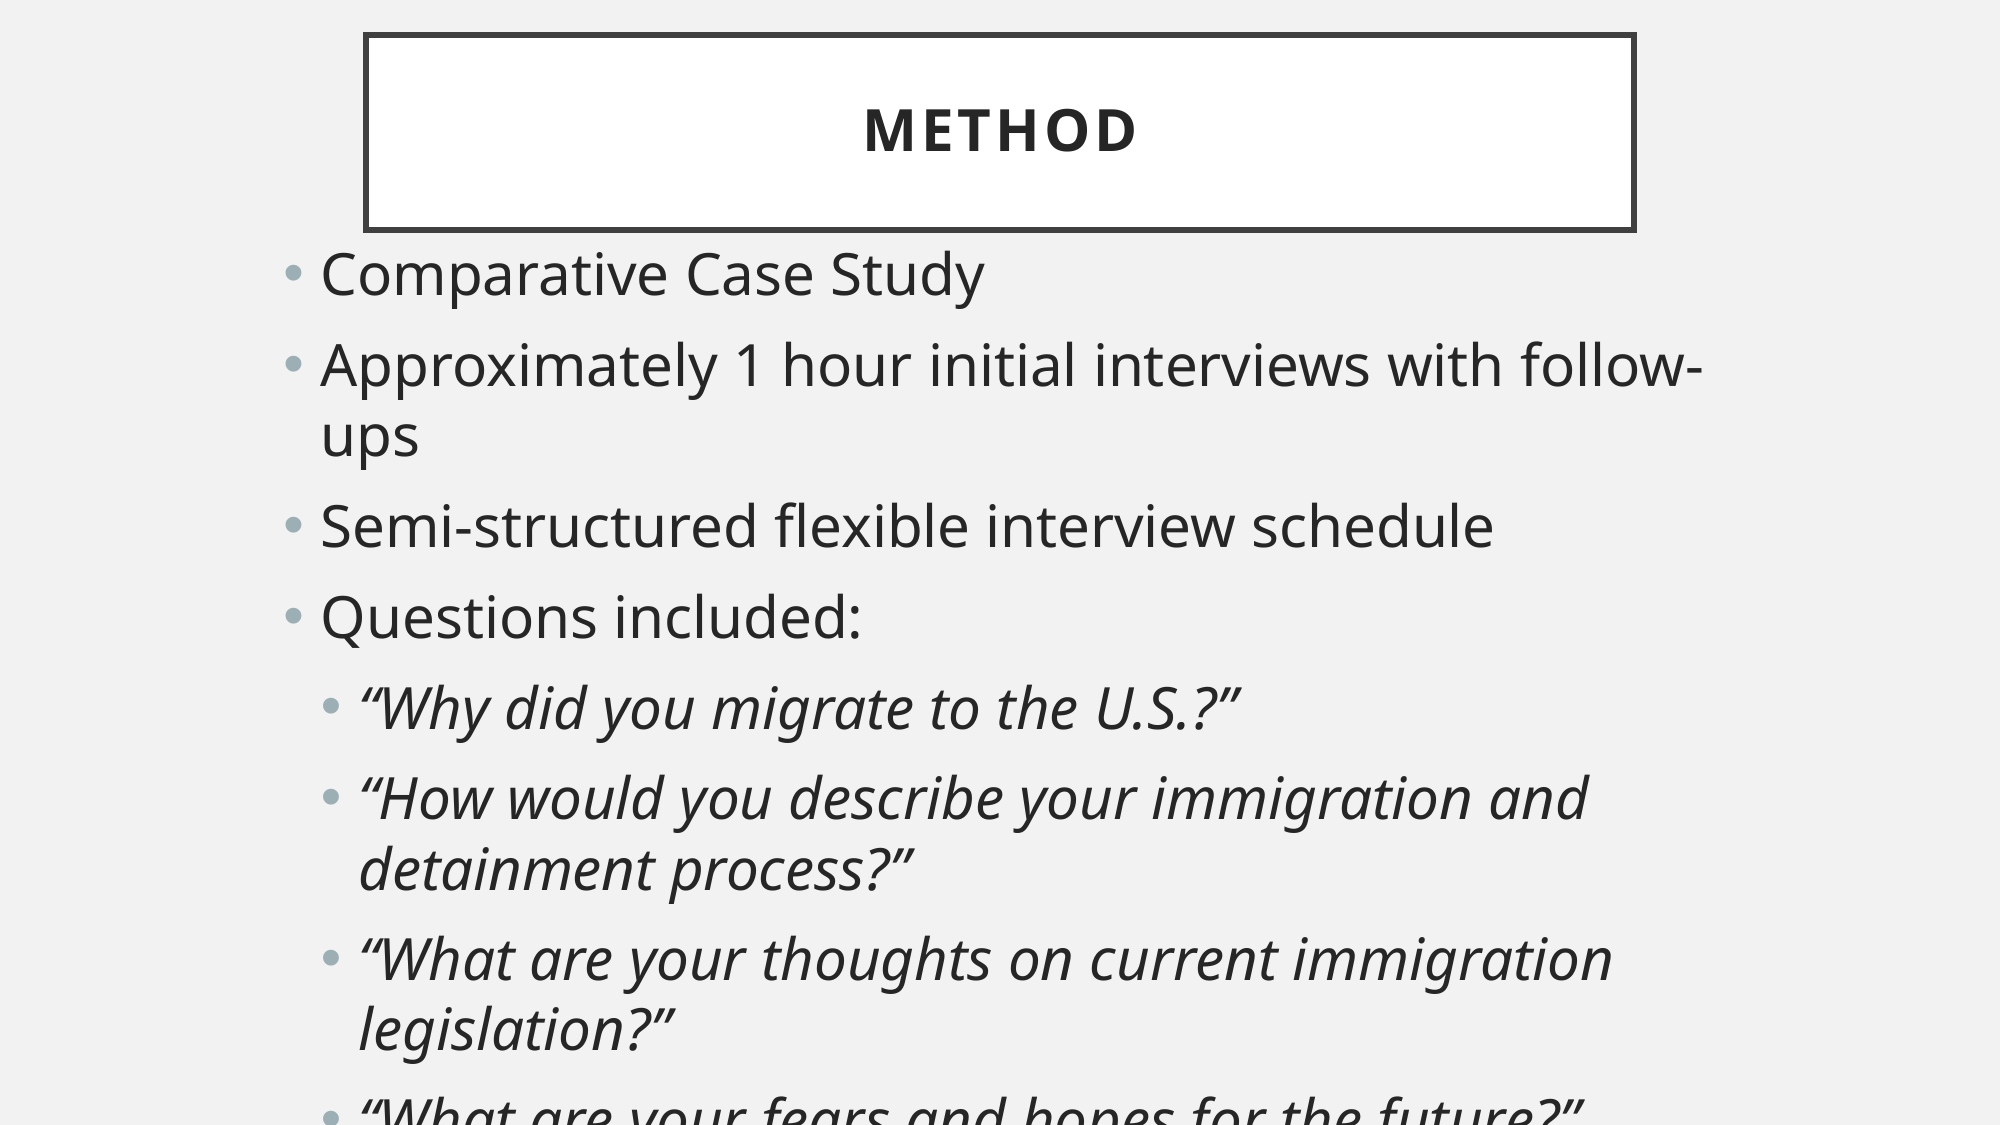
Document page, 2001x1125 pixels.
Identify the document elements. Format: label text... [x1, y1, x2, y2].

list Comparative Case Study Approximately 1 hour initial interviews with follow-ups Semi-structured flexible interview schedule Questions included: “Why did you migrate to the U.S.?” “How would you describe your immigration and detainment process?” “What are your thoughts on current immigration legislation?” “What are your fears and hopes for the future?” [268, 230, 1732, 1054]
title Method [363, 32, 1637, 230]
